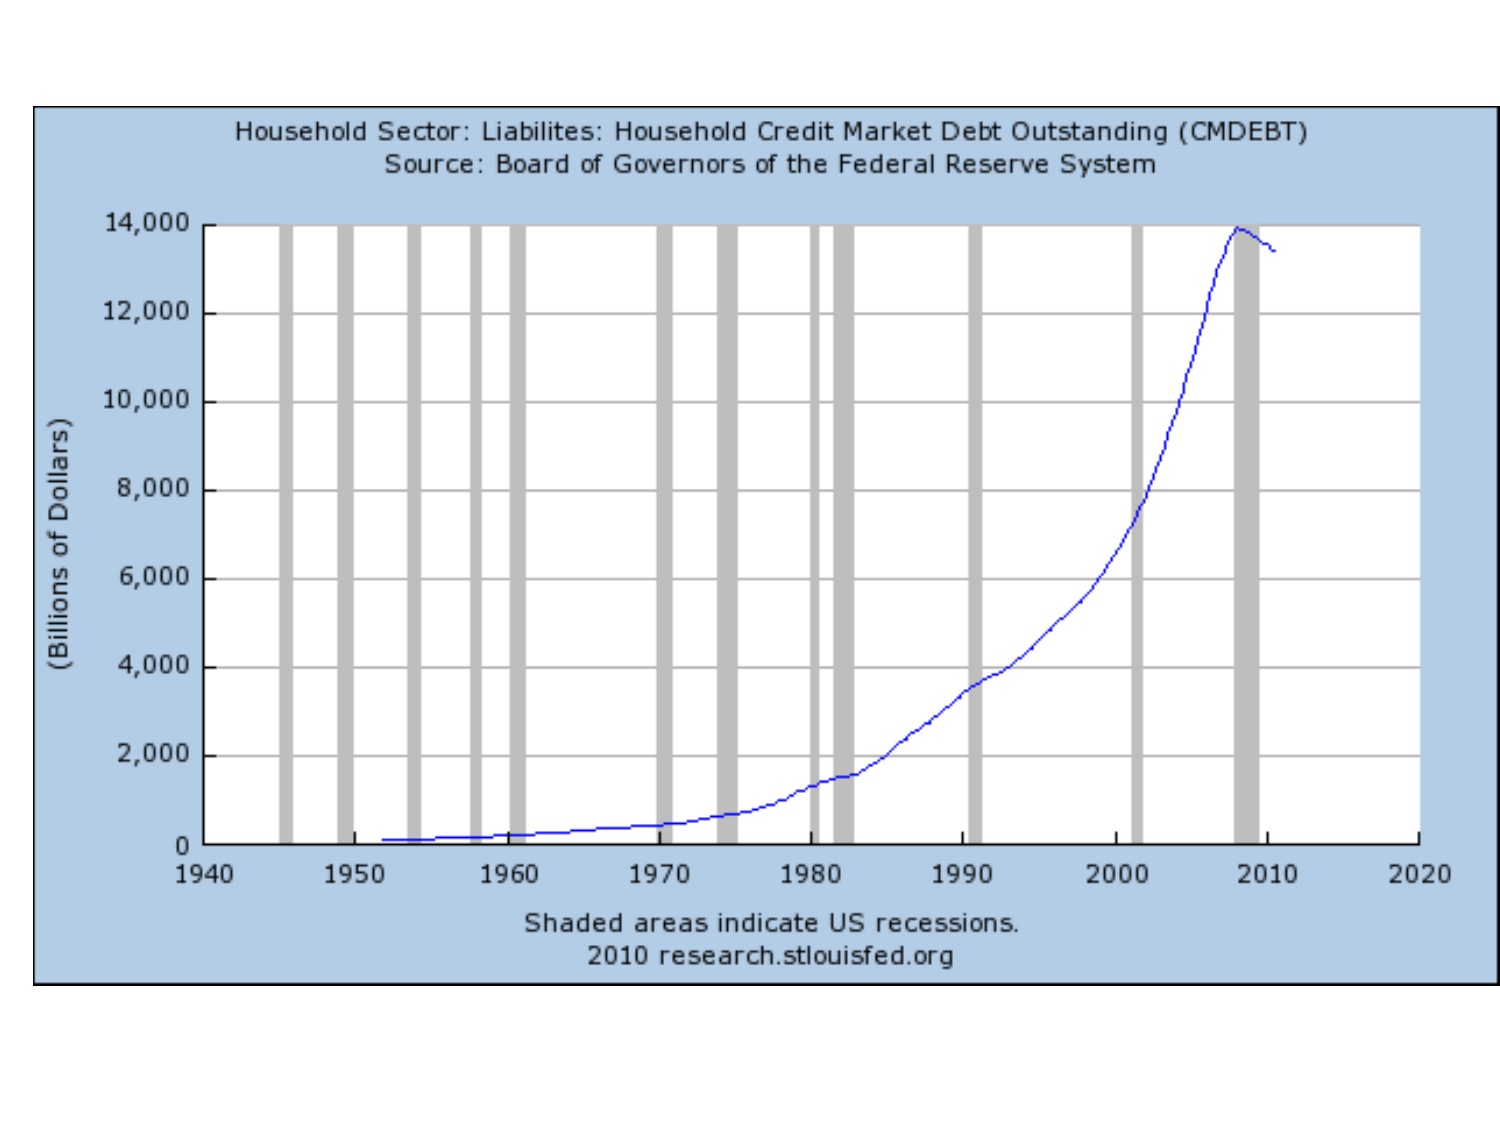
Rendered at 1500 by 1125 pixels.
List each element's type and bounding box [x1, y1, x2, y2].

picture [33, 106, 1500, 987]
